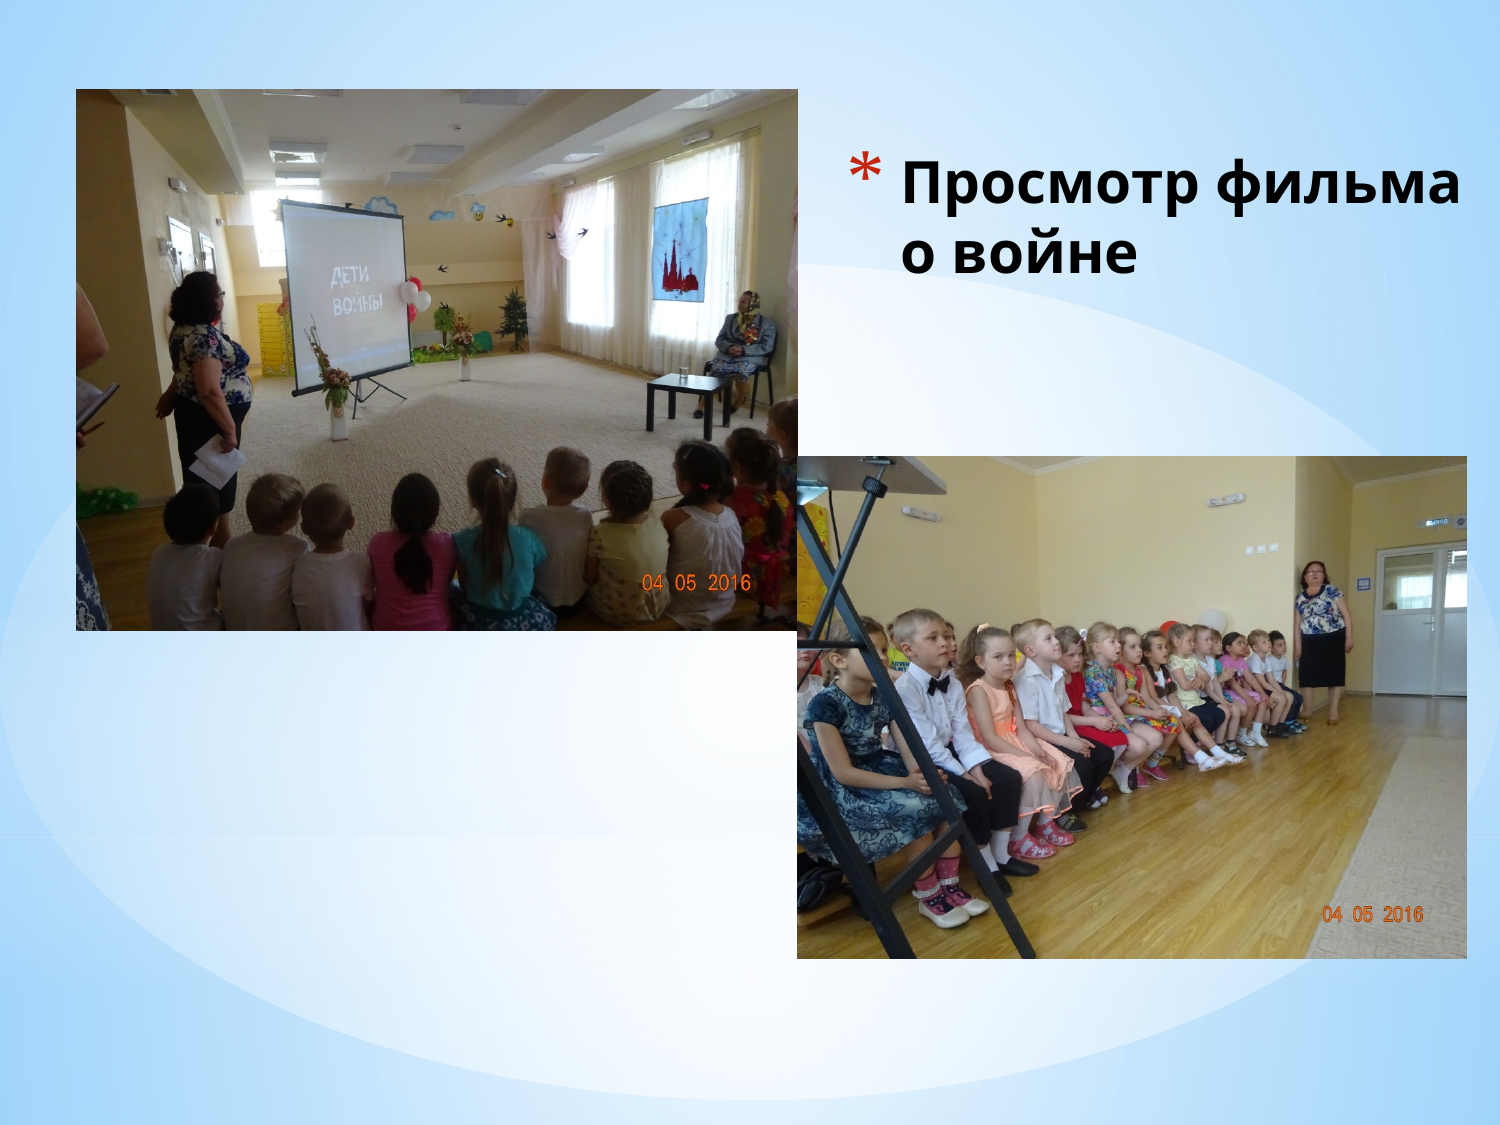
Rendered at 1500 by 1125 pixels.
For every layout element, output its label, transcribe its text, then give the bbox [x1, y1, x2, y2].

picture [796, 455, 1467, 959]
title Просмотр фильма о войне [832, 137, 1500, 479]
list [76, 89, 798, 631]
